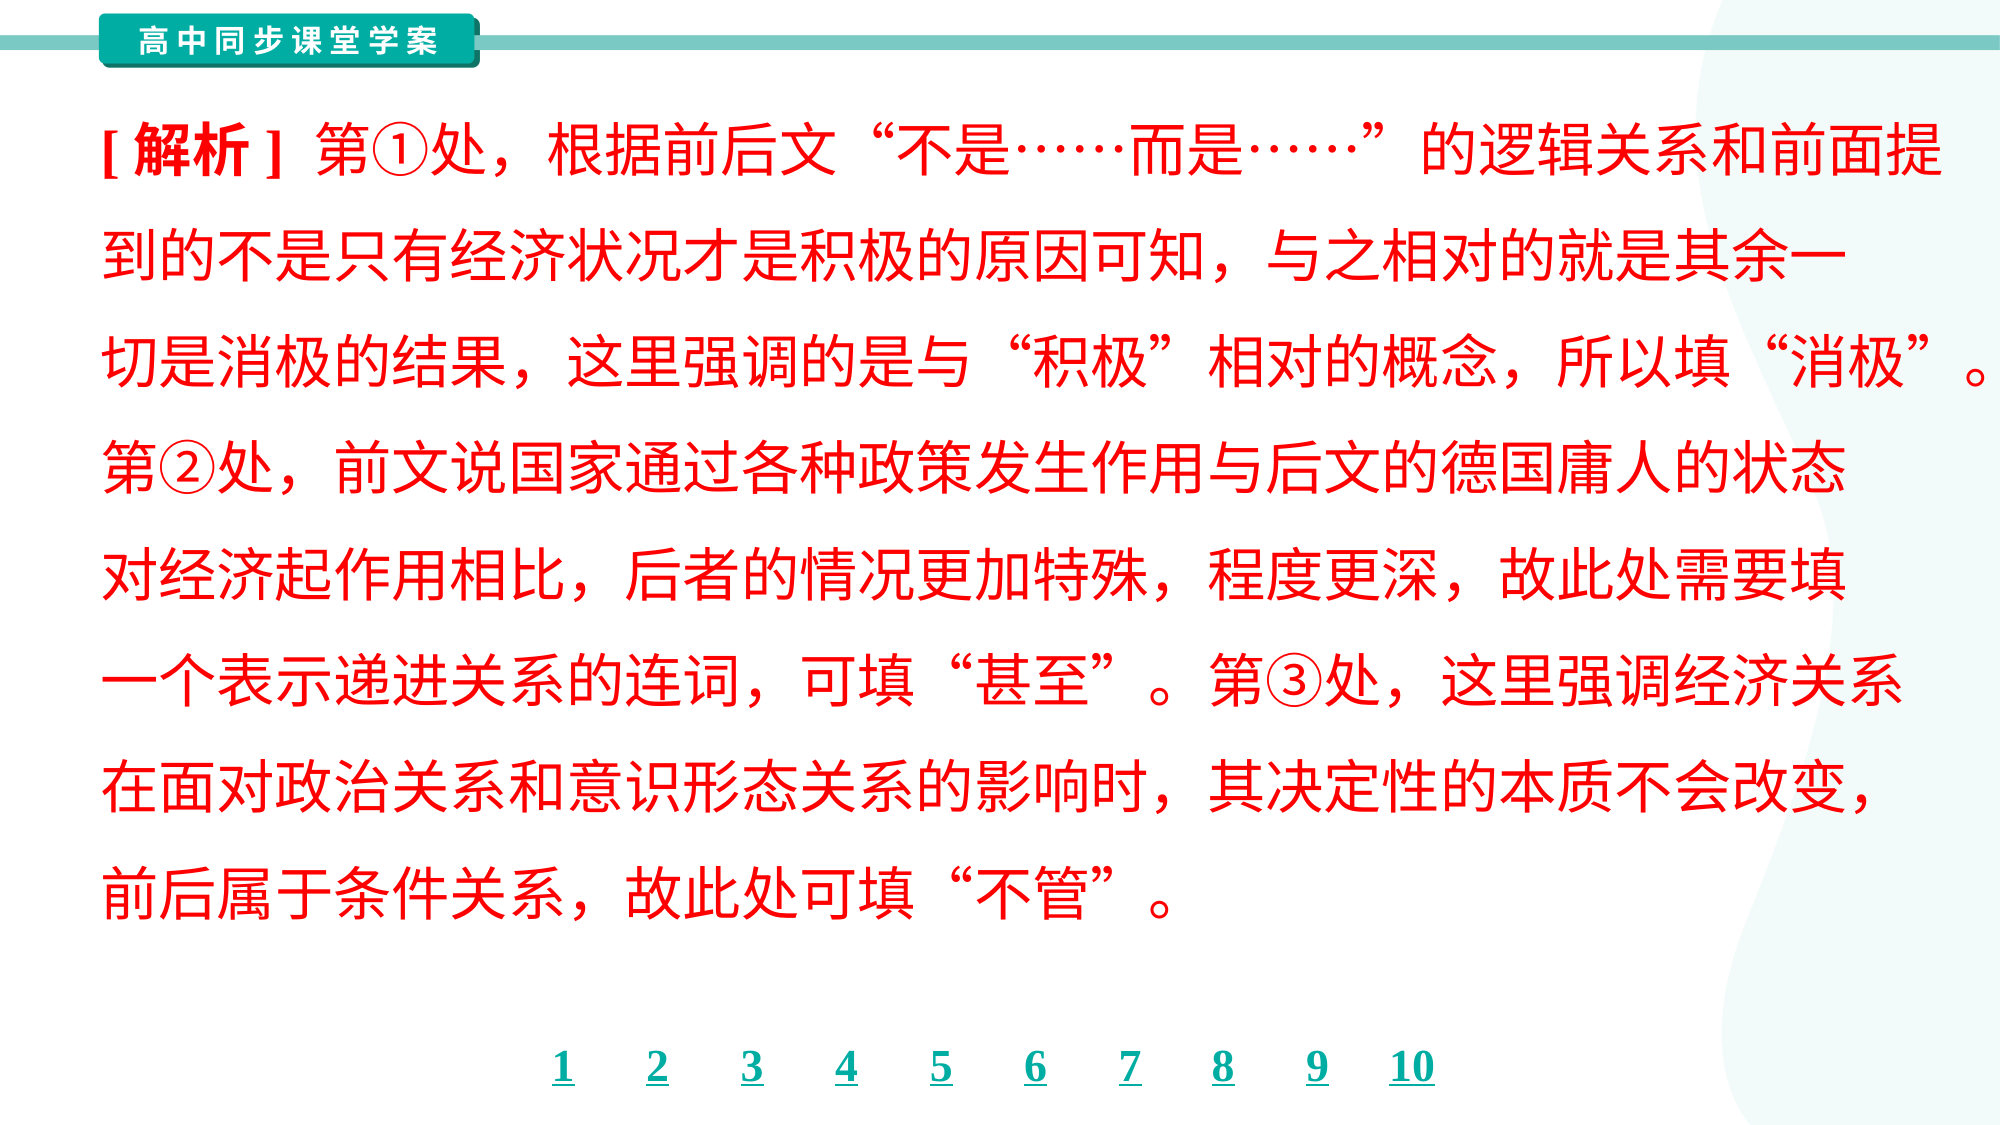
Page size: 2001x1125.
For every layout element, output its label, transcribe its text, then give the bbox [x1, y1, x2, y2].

picture [0, 0, 2000, 1125]
text_box [解析] 第①处，根据前后文“不是……而是……”的逻辑关系和前面提 到的不是只有经济状况才是积极的原因可知，与之相对的就是其余一 切是消极的结果，这里强调的是与“积极”相对的概念，所以填“消极”。 第②处，前文说国家通过各种政策发生作用与后文的德国庸人的状态 对经济起作用相比，后者的情况更加特殊，程度更深，故此处需要填 一个表示递进关系的连词，可填“甚至”。第③处，这里强调经济关系 在面对政治关系和意识形态关系的影响时，其决定性的本质不会改变， 前后属于条件关系，故此处可填“不管”。 [100, 76, 1899, 927]
